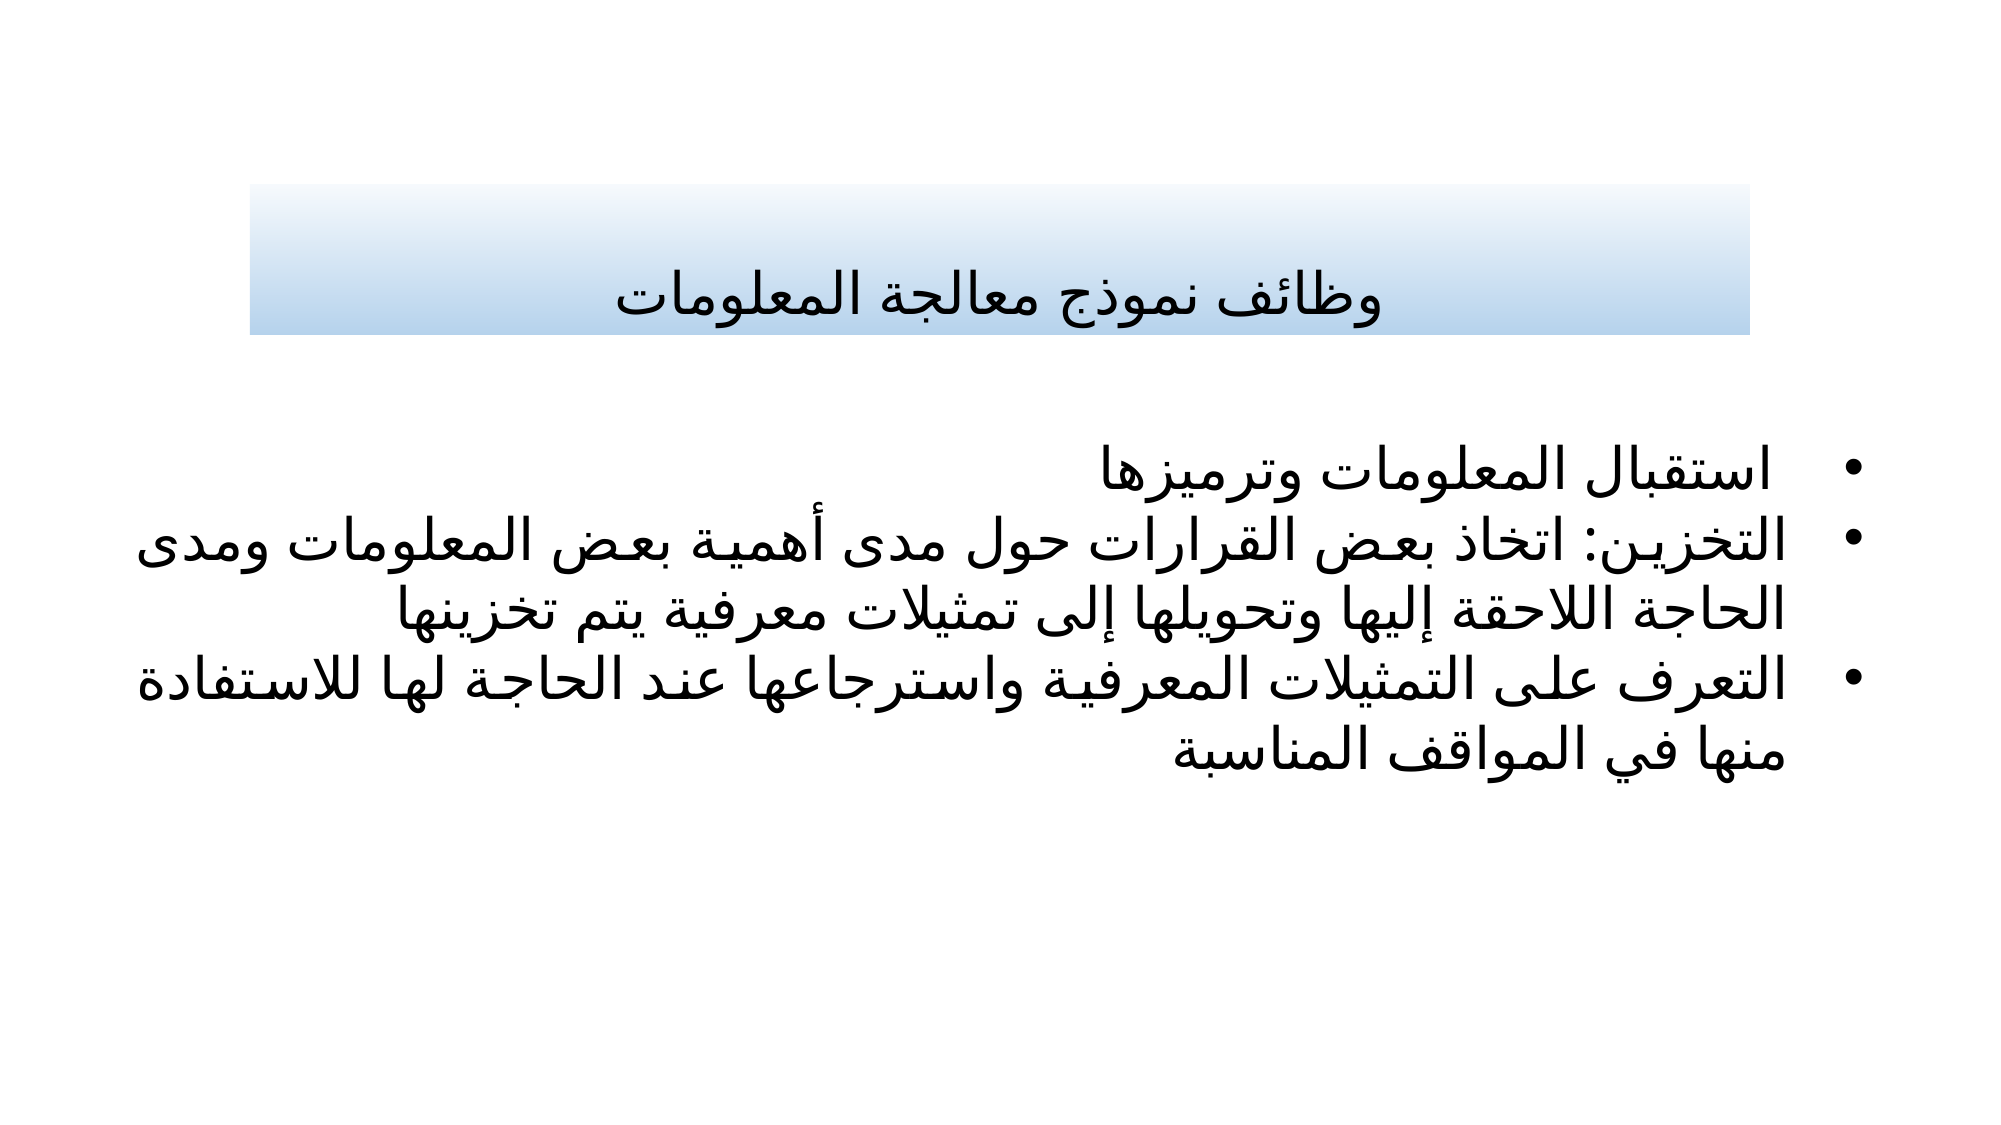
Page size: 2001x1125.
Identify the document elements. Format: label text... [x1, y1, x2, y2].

title وظائف نموذج معالجة المعلومات [249, 184, 1750, 335]
subtitle استقبال المعلومات وترميزها التخزين: اتخاذ بعض القرارات حول مدى أهمية بعض المعلومات ومدى الحاجة اللاحقة إليها وتحويلها إلى تمثيلات معرفية يتم تخزينها التعرف على التمثيلات المعرفية واسترجاعها عند الحاجة لها للاستفادة منها في المواقف المناسبة [121, 424, 1879, 975]
